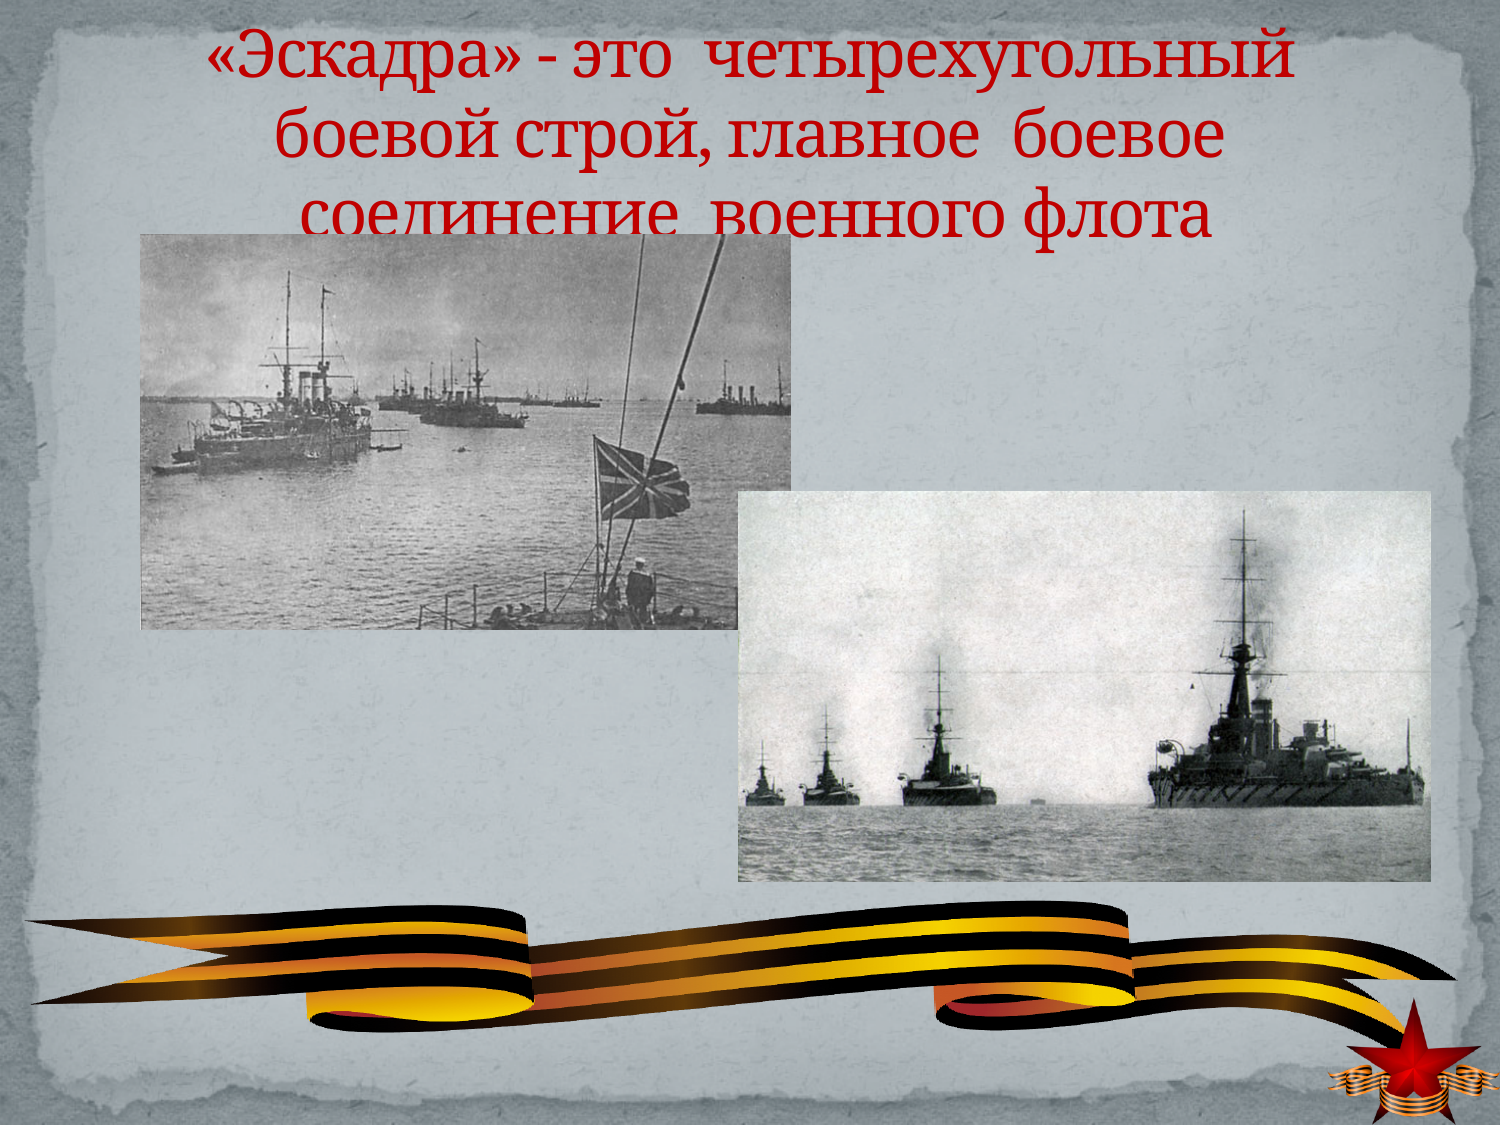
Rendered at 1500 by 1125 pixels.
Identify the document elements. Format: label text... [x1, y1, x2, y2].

picture [0, 890, 1500, 1125]
title «Эскадра» - это четырехугольный боевой строй, главное боевое соединение военного флота [81, 58, 1433, 259]
picture [738, 491, 1431, 882]
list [140, 234, 792, 630]
